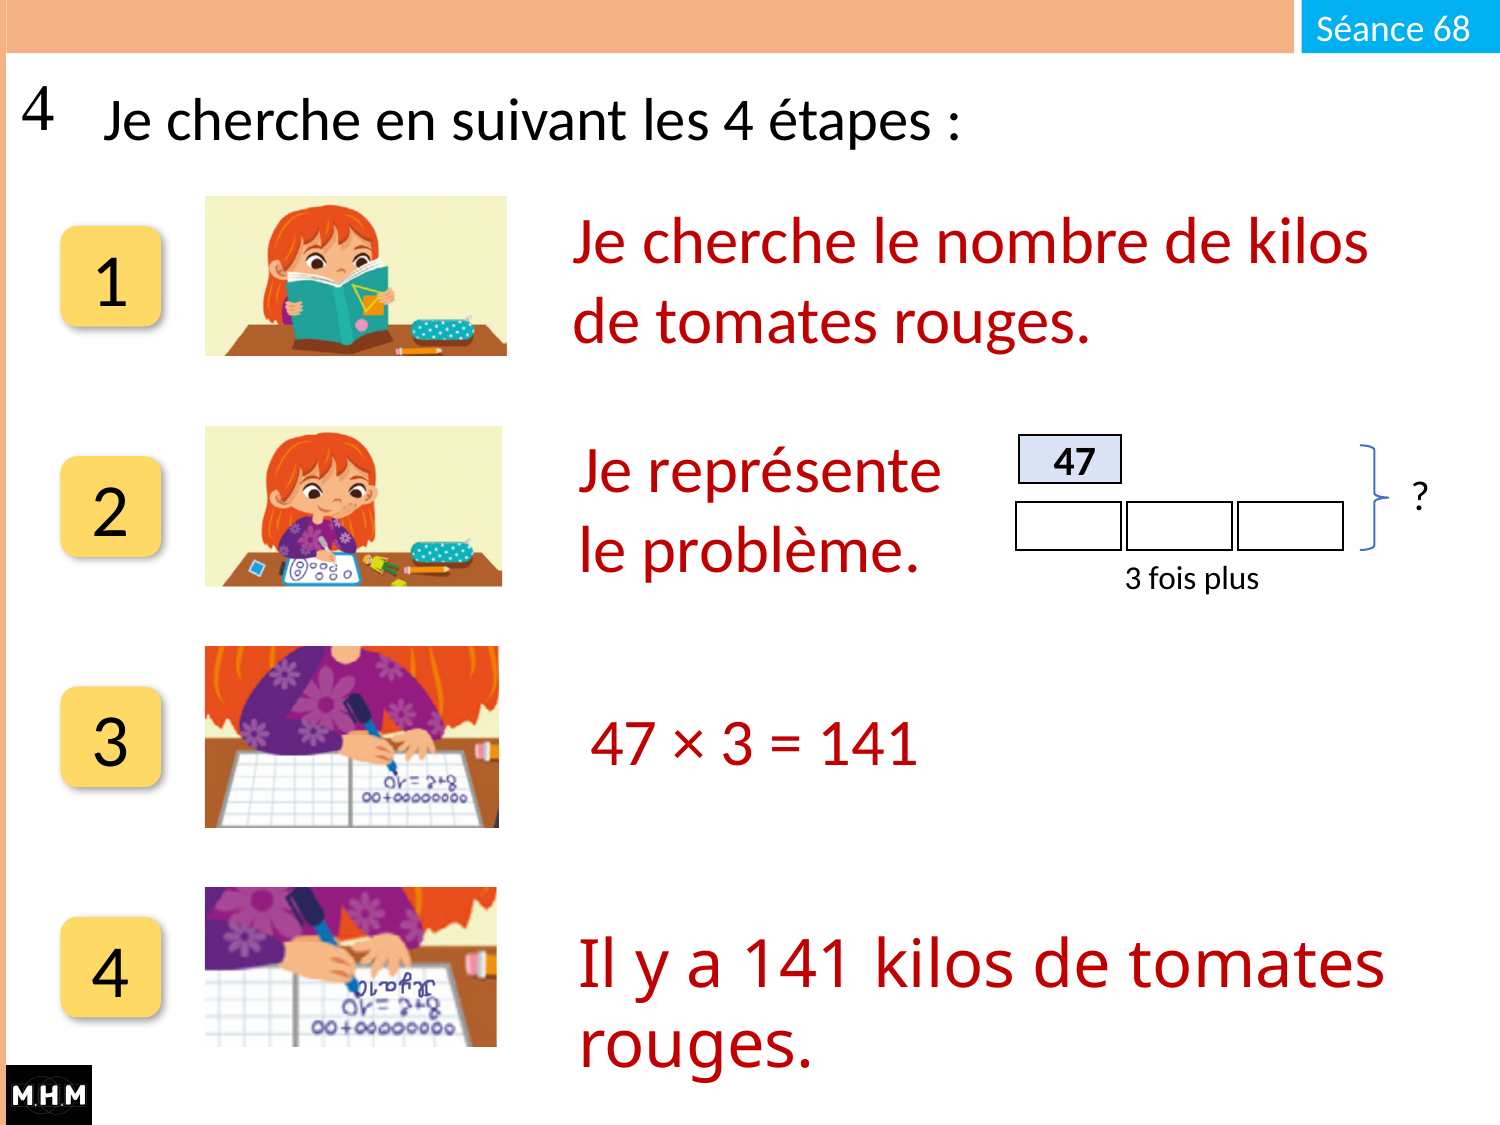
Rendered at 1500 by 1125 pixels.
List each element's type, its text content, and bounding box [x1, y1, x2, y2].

text_box 4 [59, 915, 163, 1019]
text_box Il y a 141 kilos de tomates rouges. [563, 913, 1415, 1089]
text_box Je représente le problème. [563, 418, 1415, 593]
picture [204, 196, 515, 356]
title Je cherche en suivant les 4 étapes : [88, 35, 1382, 161]
text_box 3 [59, 685, 163, 789]
text_box 47 × 3 = 141 [575, 691, 1333, 786]
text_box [1015, 434, 1466, 601]
text_box 2 [59, 455, 163, 558]
text_box Je cherche le nombre de kilos de tomates rouges. [558, 189, 1458, 365]
picture [204, 646, 499, 828]
picture [204, 887, 497, 1047]
picture [6, 1065, 92, 1125]
text_box 1 [59, 224, 163, 328]
picture [204, 426, 503, 587]
